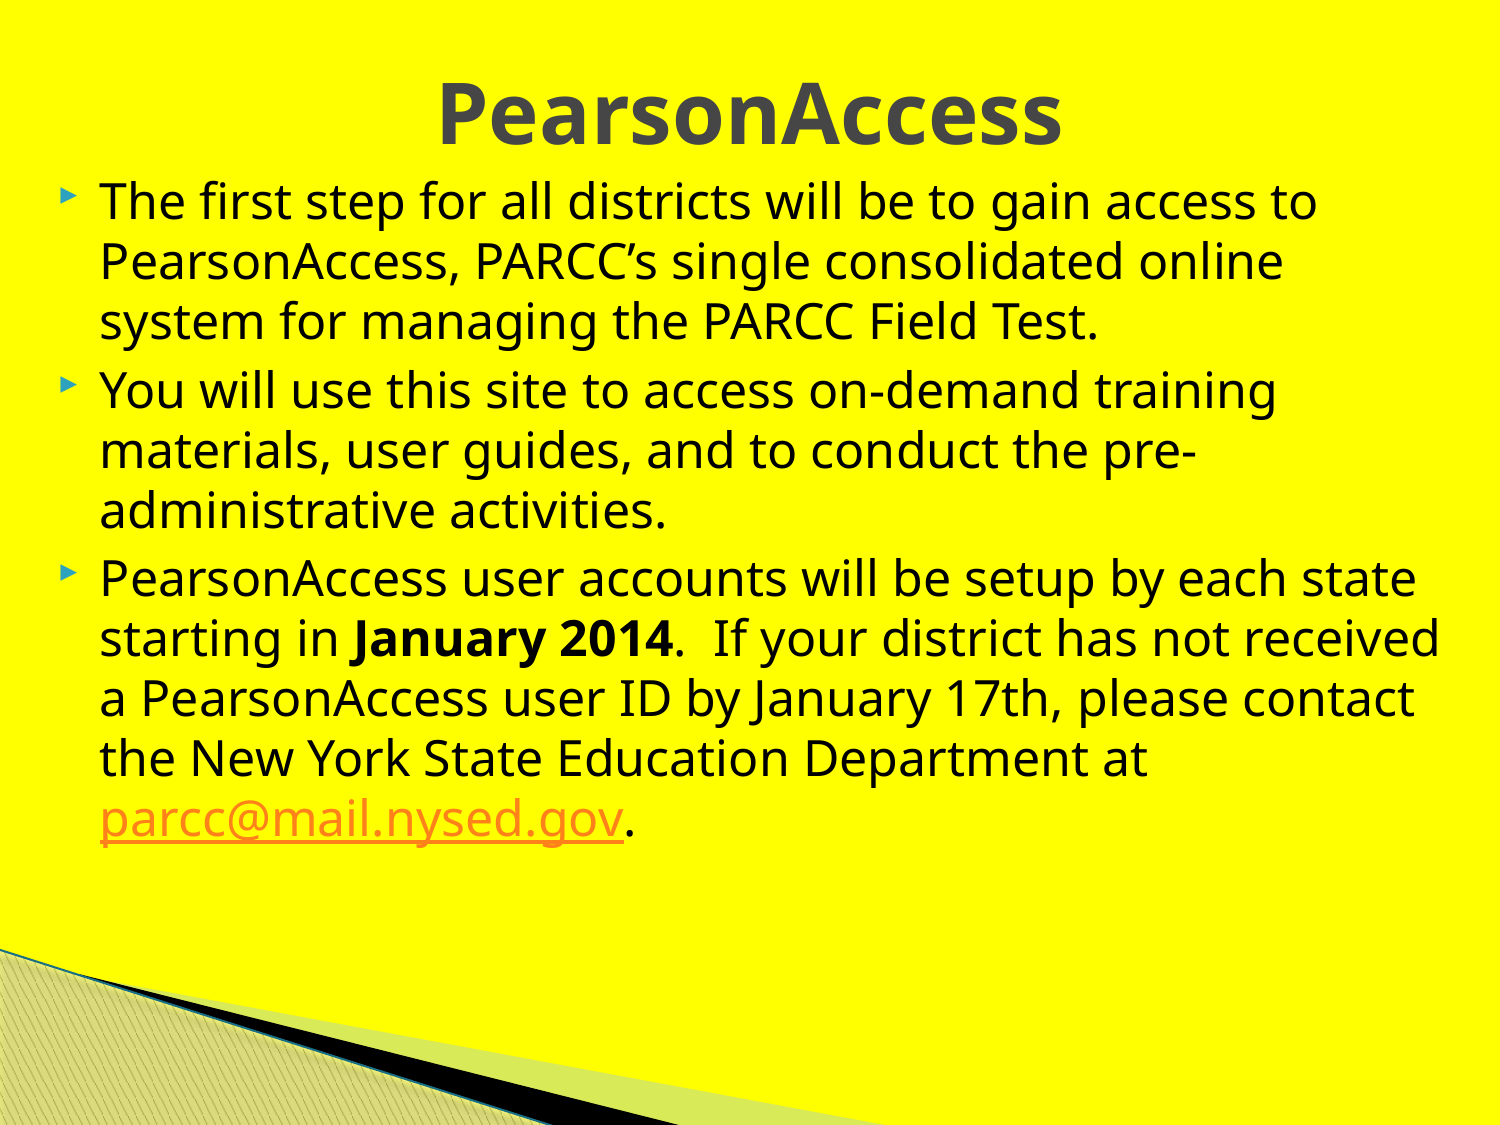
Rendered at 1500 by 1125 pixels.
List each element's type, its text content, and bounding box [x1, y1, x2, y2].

title PearsonAccess [75, 45, 1425, 175]
list The first step for all districts will be to gain access to PearsonAccess, PARCC’s single consolidated online system for managing the PARCC Field Test. You will use this site to access on-demand training materials, user guides, and to conduct the pre-administrative activities. PearsonAccess user accounts will be setup by each state starting in January 2014. If your district has not received a PearsonAccess user ID by January 17th, please contact the New York State Education Department at parcc@mail.nysed.gov. [24, 162, 1463, 986]
